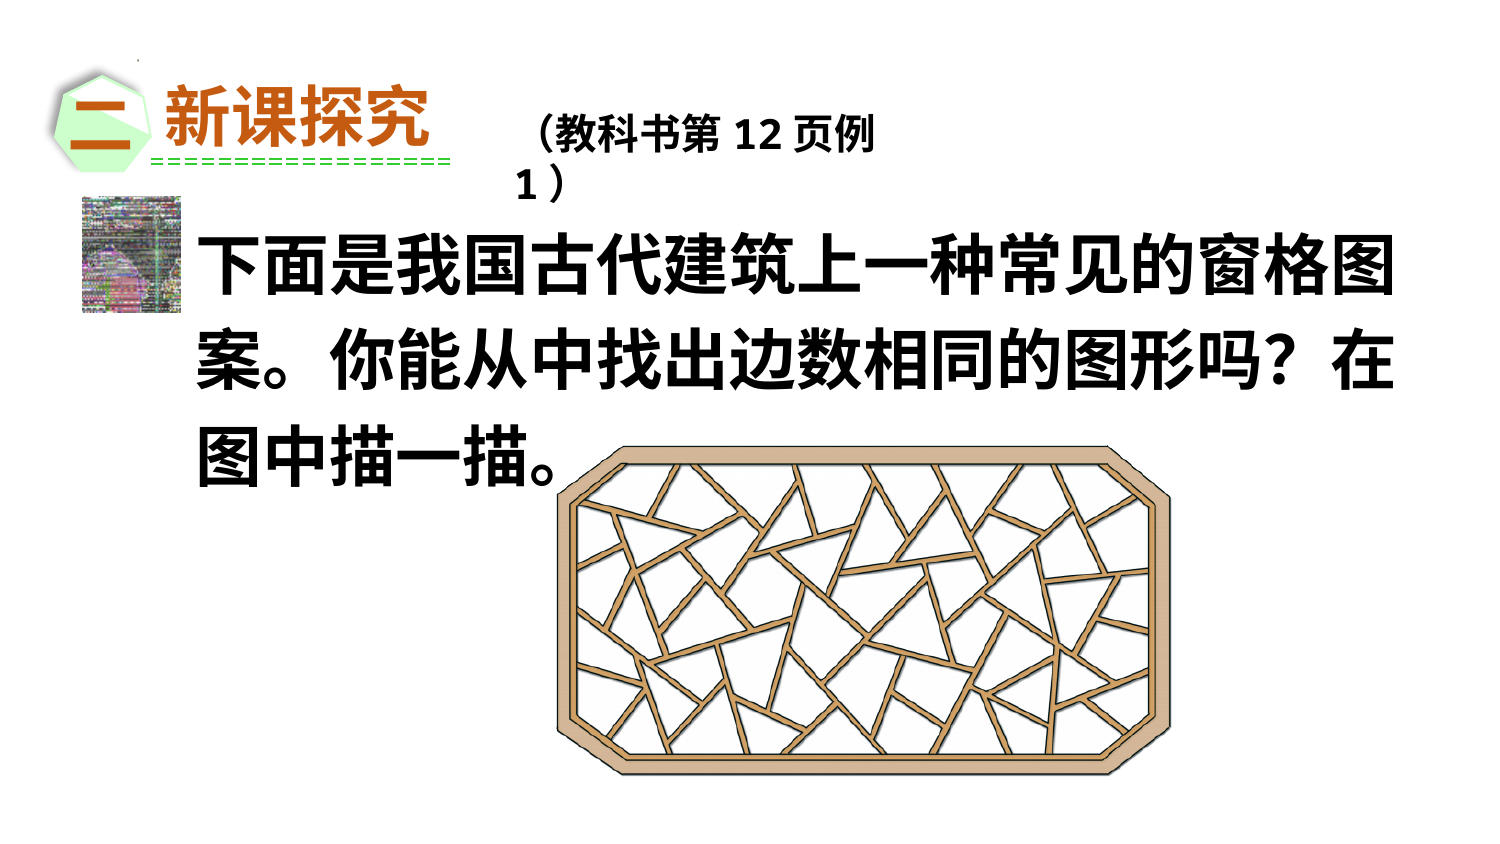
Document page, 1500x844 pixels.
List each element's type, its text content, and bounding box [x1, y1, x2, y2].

text_box （教科书第12页例1） [499, 100, 945, 199]
text_box 下面是我国古代建筑上一种常见的窗格图案。你能从中找出边数相同的图形吗？在图中描一描。 [181, 199, 1467, 502]
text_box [52, 67, 458, 173]
picture [82, 196, 181, 313]
picture [532, 436, 1188, 782]
